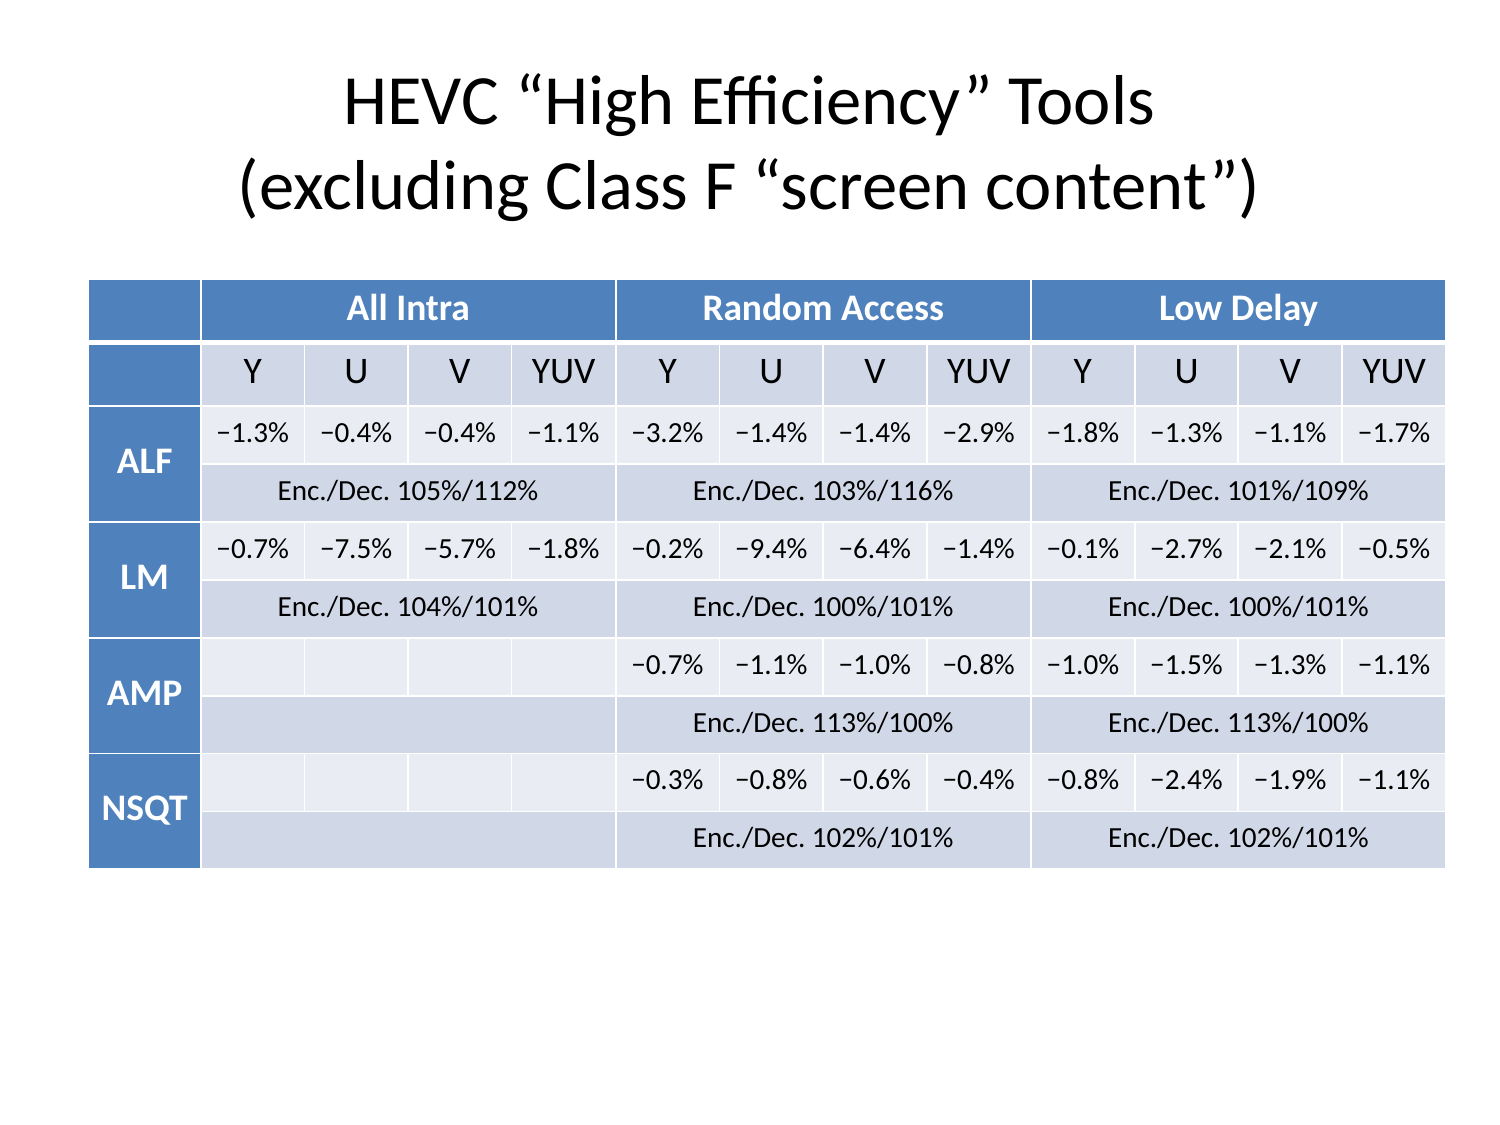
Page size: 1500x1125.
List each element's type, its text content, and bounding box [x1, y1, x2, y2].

table_cell YUV [512, 345, 615, 405]
table_cell Enc./Dec. 101%/109% [1032, 465, 1445, 521]
table_cell −0.8% [1032, 754, 1134, 811]
table_cell NSQT [89, 754, 200, 868]
table_cell U [1136, 345, 1237, 405]
table_header All Intra [202, 280, 615, 340]
table_cell −6.4% [824, 523, 926, 579]
table_cell Enc./Dec. 103%/116% [617, 465, 1030, 521]
table_cell −1.1% [1239, 407, 1341, 463]
table_cell −7.5% [305, 523, 407, 579]
table_cell −1.9% [1239, 754, 1341, 811]
table_cell [409, 639, 511, 695]
table_cell Enc./Dec. 113%/100% [1032, 697, 1445, 753]
table_cell −0.6% [824, 754, 926, 811]
table_cell Enc./Dec. 104%/101% [202, 581, 615, 637]
table_cell −0.2% [617, 523, 719, 579]
table_cell −1.3% [202, 407, 304, 463]
table_cell −3.2% [617, 407, 719, 463]
table_cell −0.3% [617, 754, 719, 811]
table_cell −1.7% [1343, 407, 1445, 463]
title HEVC “High Efficiency” Tools (excluding Class F “screen content”) [75, 45, 1425, 233]
table_cell U [720, 345, 822, 405]
table_cell −0.4% [928, 754, 1030, 811]
table_cell −1.8% [512, 523, 615, 579]
table_cell −1.1% [512, 407, 615, 463]
table_cell −1.3% [1239, 639, 1341, 695]
table_cell [202, 812, 615, 868]
table_cell V [824, 345, 926, 405]
table_cell ALF [89, 407, 200, 521]
table_cell −0.7% [617, 639, 719, 695]
table_cell −2.9% [928, 407, 1030, 463]
table_cell −0.8% [928, 639, 1030, 695]
table_cell Enc./Dec. 105%/112% [202, 465, 615, 521]
table_cell −2.1% [1239, 523, 1341, 579]
table_cell YUV [1343, 345, 1445, 405]
table_cell YUV [928, 345, 1030, 405]
table_cell −0.8% [720, 754, 822, 811]
table_cell −9.4% [720, 523, 822, 579]
table_cell −0.7% [202, 523, 304, 579]
table_cell Y [617, 345, 719, 405]
table_cell V [1239, 345, 1341, 405]
table_cell LM [89, 523, 200, 637]
table_header Low Delay [1032, 280, 1445, 340]
table_cell Y [1032, 345, 1134, 405]
table_cell −0.4% [305, 407, 407, 463]
table_cell [89, 345, 200, 405]
table_cell −1.4% [928, 523, 1030, 579]
table_cell −1.1% [1343, 639, 1445, 695]
table_cell [305, 639, 407, 695]
table_cell [202, 639, 304, 695]
table_cell [202, 697, 615, 753]
table_cell −1.8% [1032, 407, 1134, 463]
table_cell Enc./Dec. 113%/100% [617, 697, 1030, 753]
table_header [89, 280, 200, 340]
table_cell −5.7% [409, 523, 511, 579]
table_cell −0.5% [1343, 523, 1445, 579]
table_cell −0.1% [1032, 523, 1134, 579]
table_cell −1.3% [1136, 407, 1237, 463]
table_cell Enc./Dec. 102%/101% [617, 812, 1030, 868]
table_cell −1.0% [1032, 639, 1134, 695]
table_cell Enc./Dec. 100%/101% [617, 581, 1030, 637]
table_cell U [305, 345, 407, 405]
table_cell [202, 754, 304, 811]
table_cell −1.1% [720, 639, 822, 695]
table_cell [409, 754, 511, 811]
table_cell −0.4% [409, 407, 511, 463]
table_cell −1.5% [1136, 639, 1237, 695]
table_cell AMP [89, 639, 200, 753]
table_cell [512, 754, 615, 811]
table_cell [512, 639, 615, 695]
table_cell −2.4% [1136, 754, 1237, 811]
table_header Random Access [617, 280, 1030, 340]
table_cell −1.1% [1343, 754, 1445, 811]
table_cell Enc./Dec. 100%/101% [1032, 581, 1445, 637]
table_cell −1.0% [824, 639, 926, 695]
table_cell Y [202, 345, 304, 405]
table_cell Enc./Dec. 102%/101% [1032, 812, 1445, 868]
table_cell −1.4% [720, 407, 822, 463]
table_cell −2.7% [1136, 523, 1237, 579]
table_cell [305, 754, 407, 811]
table_cell −1.4% [824, 407, 926, 463]
table_cell V [409, 345, 511, 405]
